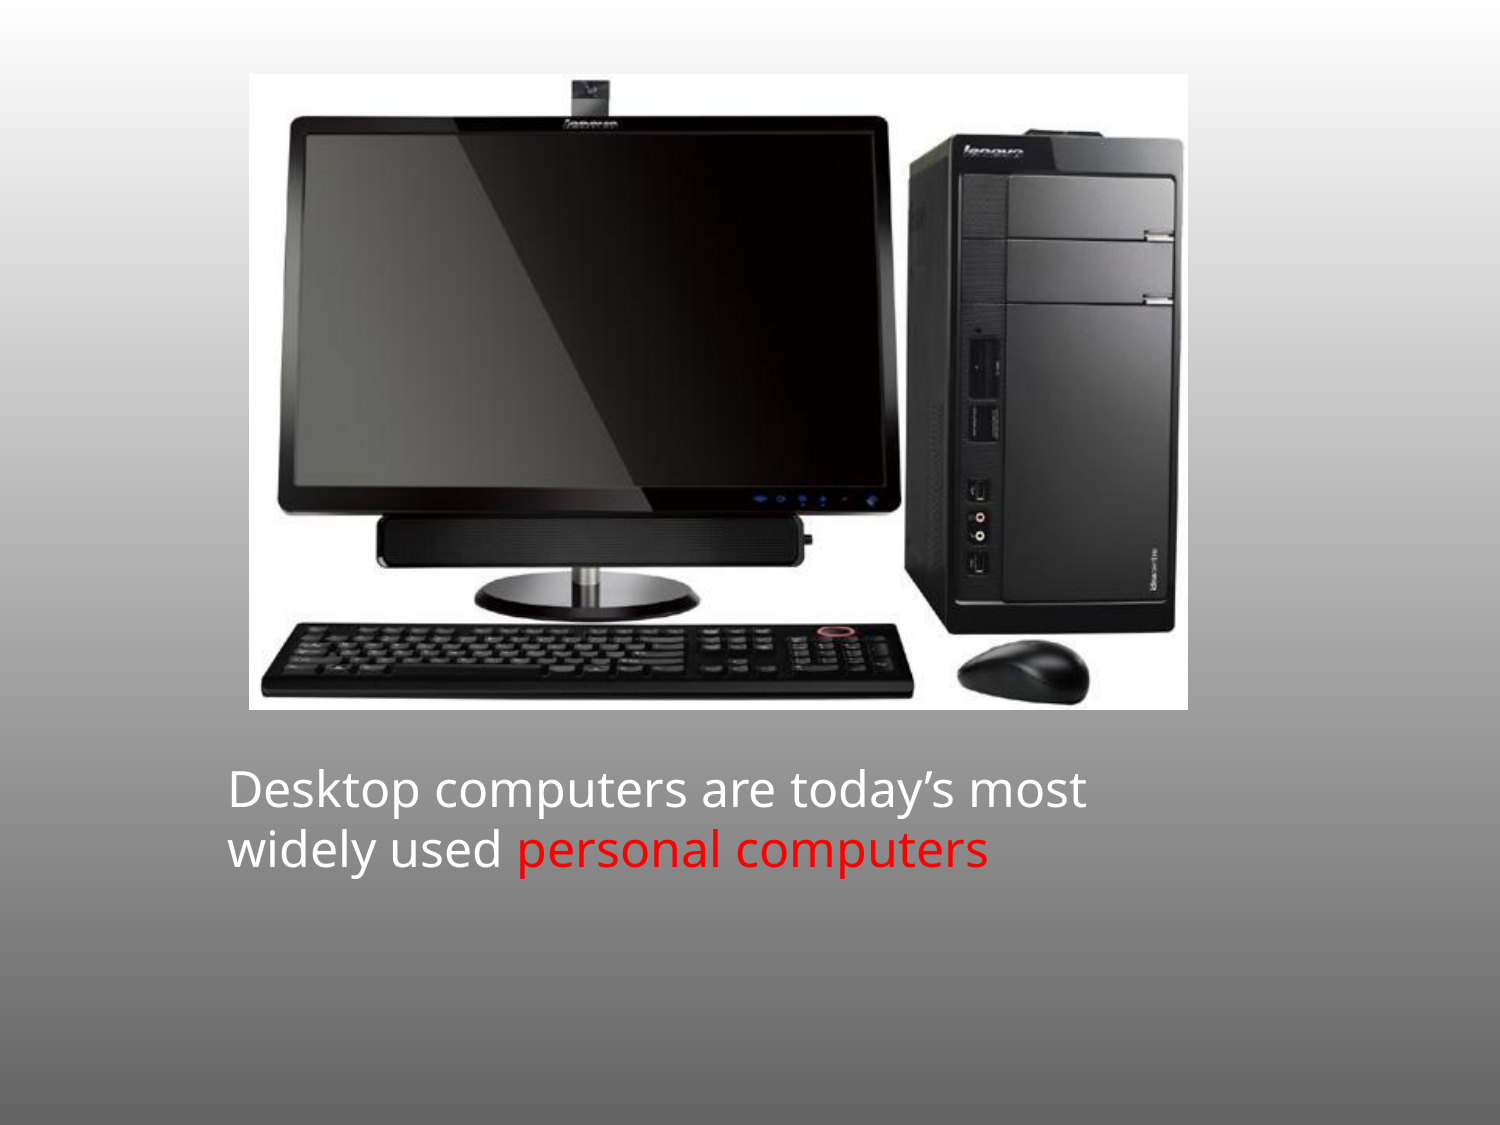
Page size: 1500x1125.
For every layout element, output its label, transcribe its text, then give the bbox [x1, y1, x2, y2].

picture [249, 74, 1188, 710]
text_box Desktop computers are today’s most widely used personal computers [212, 749, 1213, 885]
